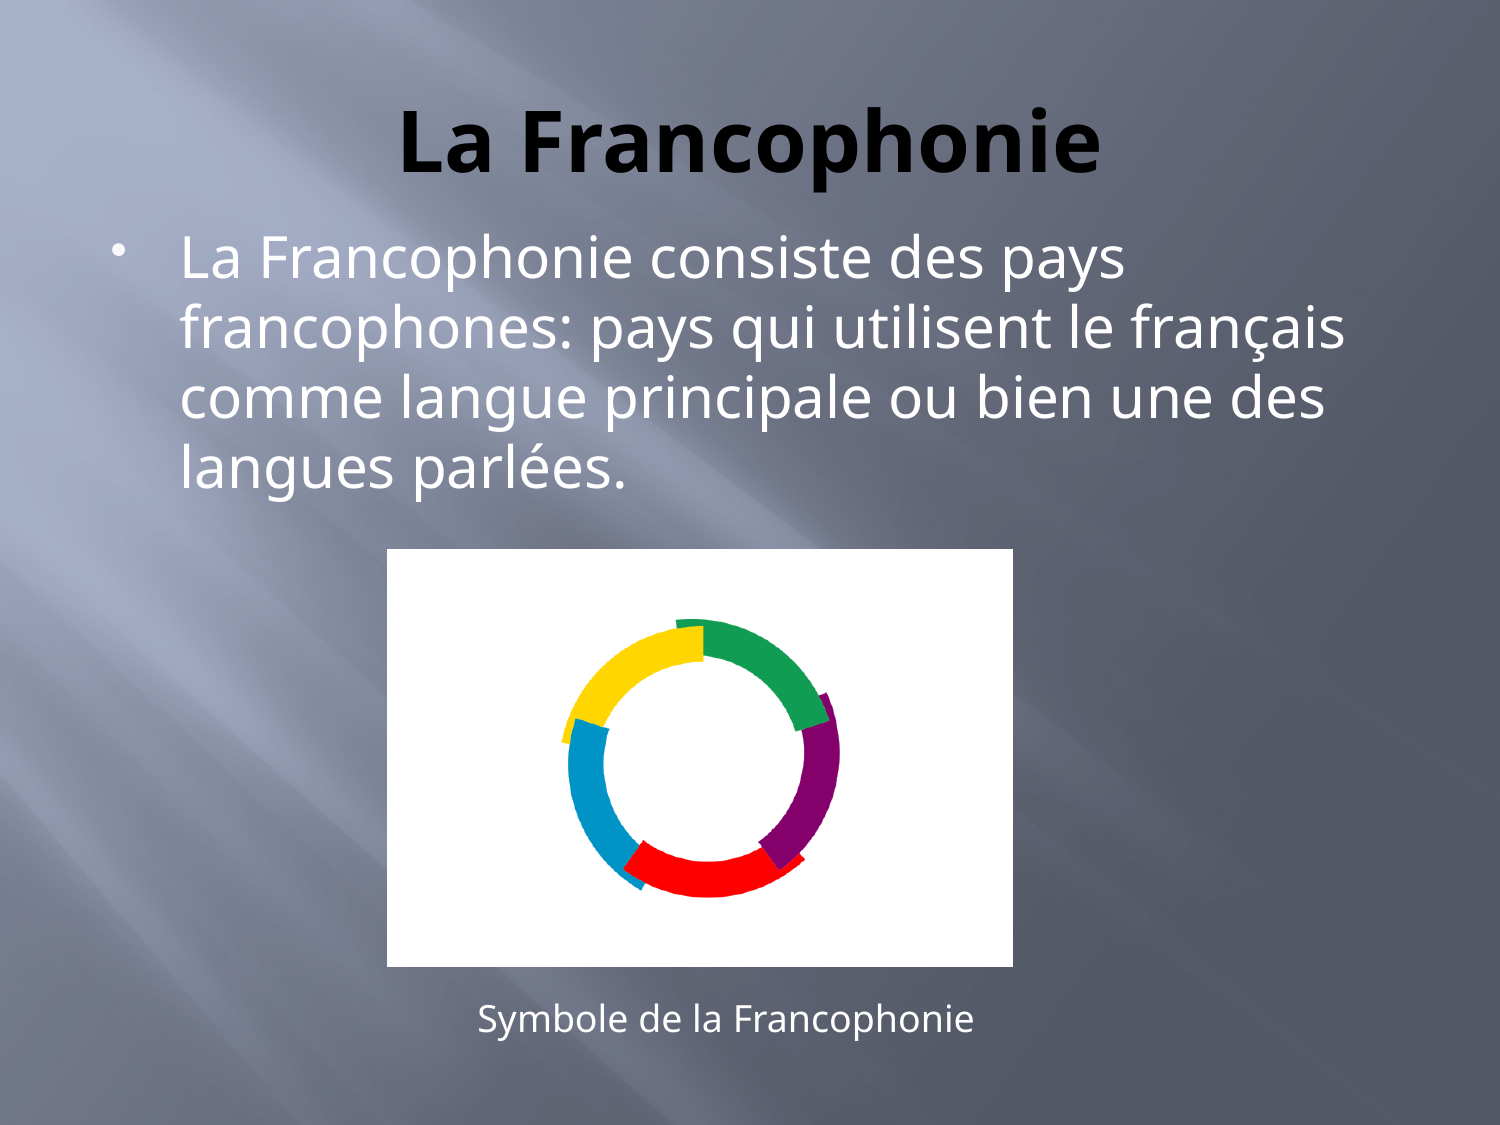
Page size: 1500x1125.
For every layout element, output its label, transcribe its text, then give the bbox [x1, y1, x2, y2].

text_box Symbole de la Francophonie [462, 987, 1075, 1048]
title La Francophonie [75, 45, 1425, 212]
picture [387, 549, 1013, 967]
list La Francophonie consiste des pays francophones: pays qui utilisent le français comme langue principale ou bien une des langues parlées. [75, 212, 1425, 985]
